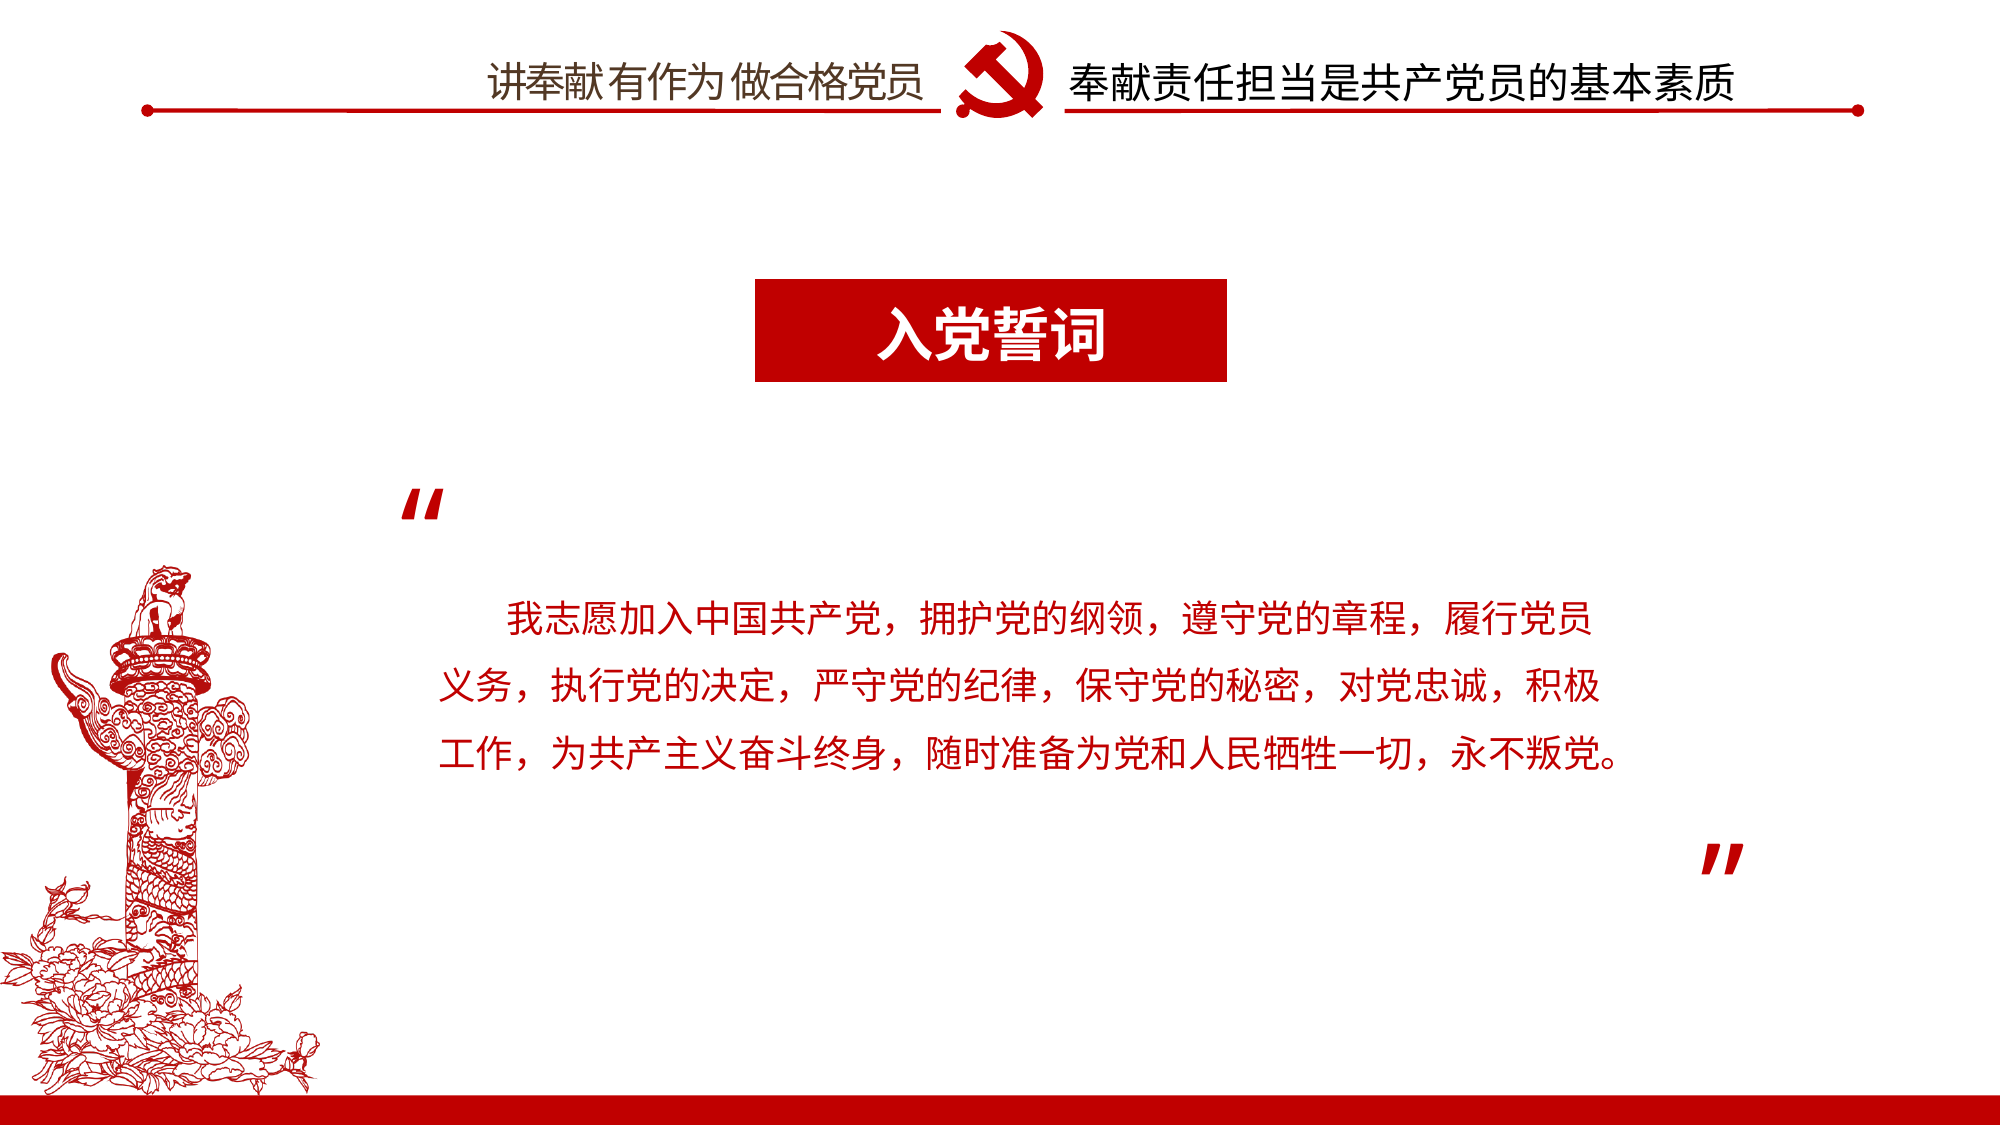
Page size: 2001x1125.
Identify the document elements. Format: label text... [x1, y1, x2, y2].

text_box 奉献责任担当是共产党员的基本素质 [1053, 49, 1955, 115]
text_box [319, 446, 1827, 921]
picture [0, 565, 320, 1096]
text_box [755, 279, 1226, 382]
